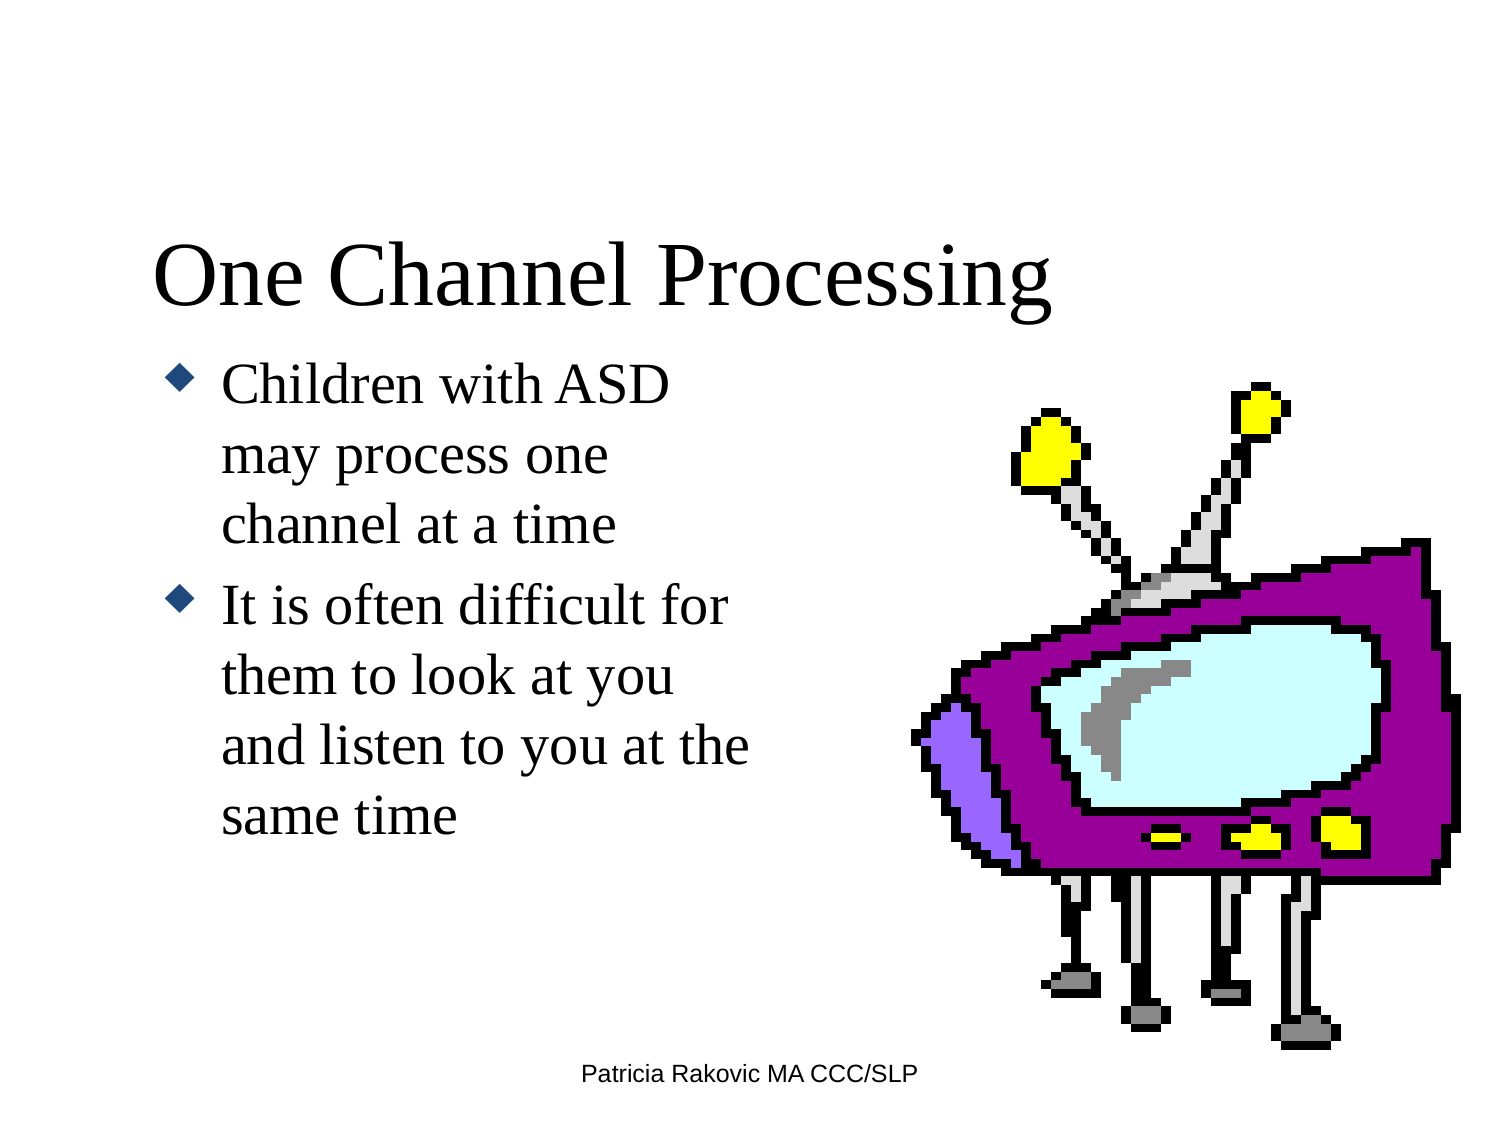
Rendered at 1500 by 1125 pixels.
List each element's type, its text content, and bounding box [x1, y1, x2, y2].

footer Patricia Rakovic MA CCC/SLP [512, 1042, 988, 1103]
picture [901, 374, 1500, 1051]
text_box Children with ASD may process one channel at a time It is often difficult for them to look at you and listen to you at the same time [150, 337, 775, 1013]
text_box One Channel Processing [137, 143, 1413, 332]
